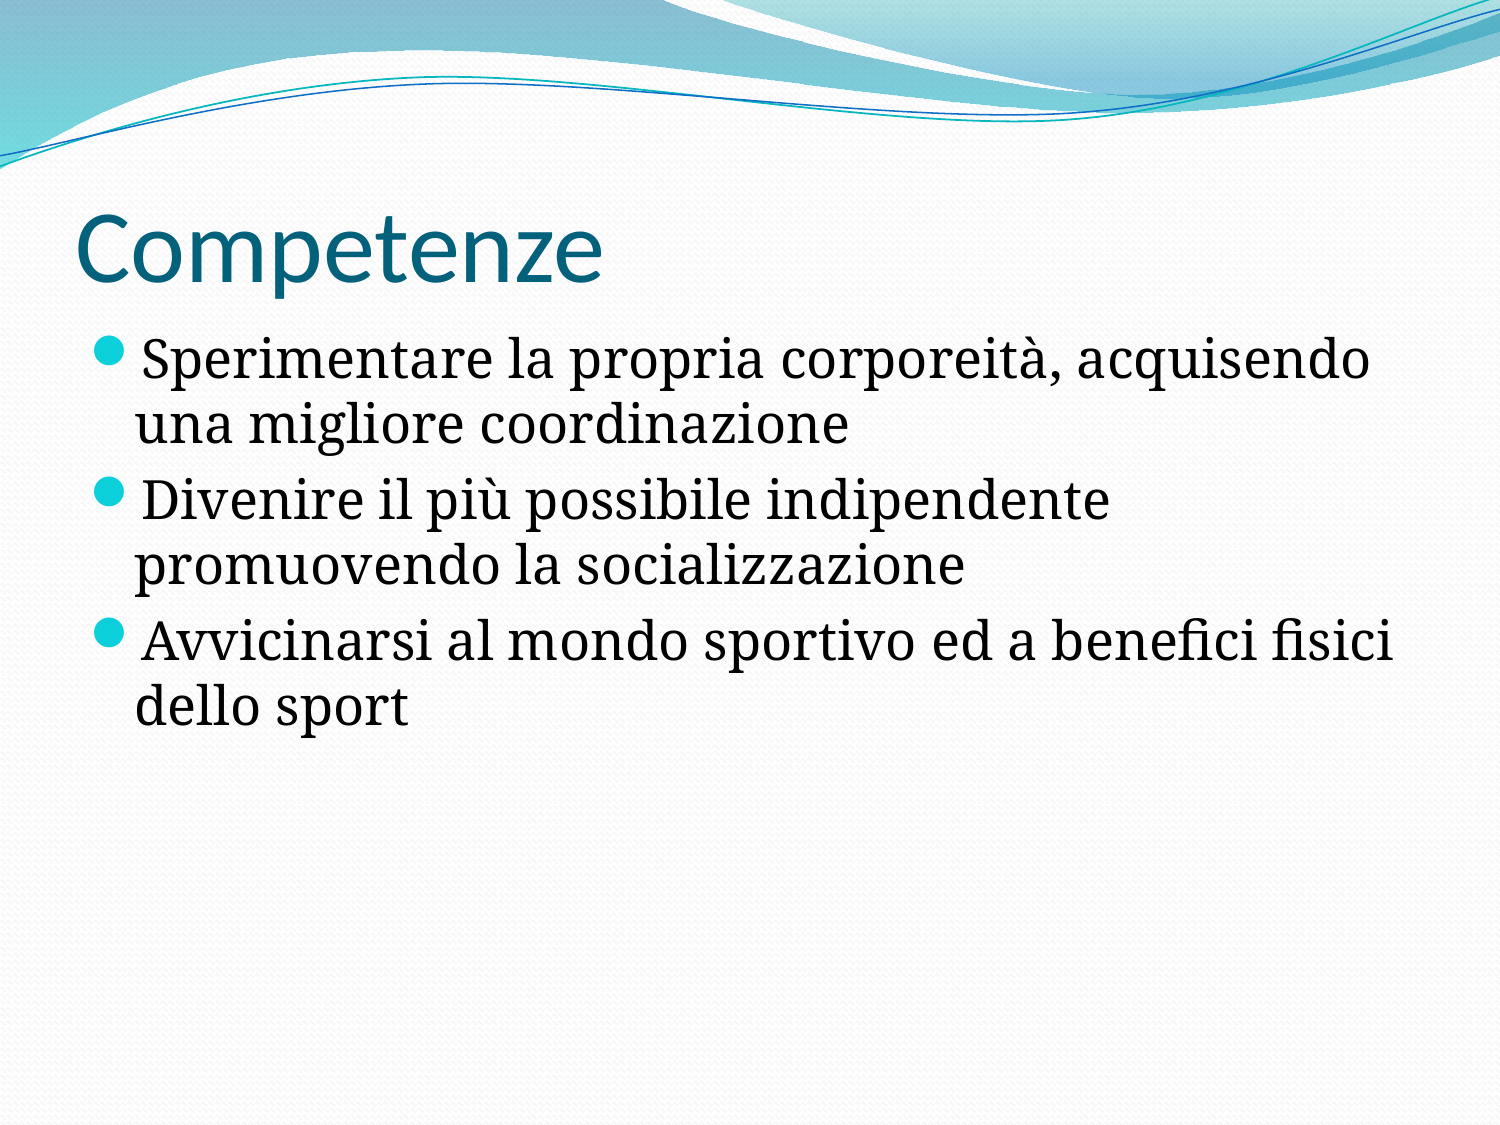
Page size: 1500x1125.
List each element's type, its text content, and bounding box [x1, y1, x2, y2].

list Sperimentare la propria corporeità, acquisendo una migliore coordinazione Divenire il più possibile indipendente promuovendo la socializzazione Avvicinarsi al mondo sportivo ed a benefici fisici dello sport [75, 317, 1425, 1038]
title Competenze [75, 115, 1425, 303]
